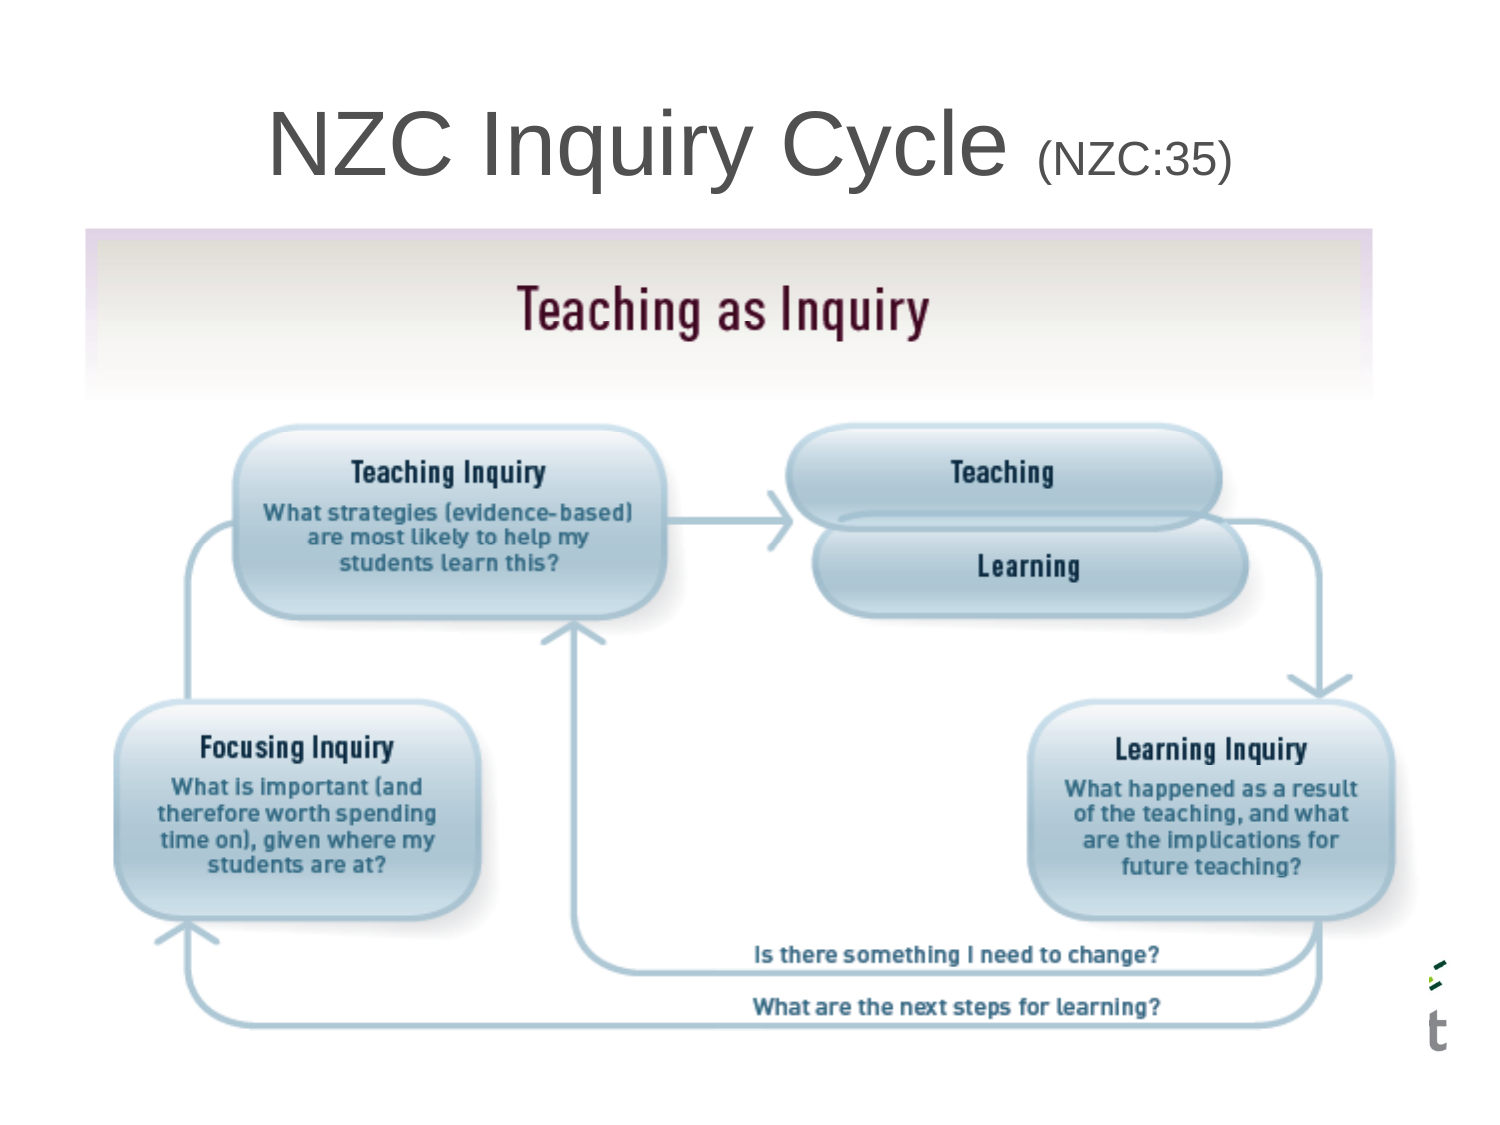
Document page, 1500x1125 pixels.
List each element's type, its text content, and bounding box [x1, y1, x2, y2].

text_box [70, 210, 1430, 1088]
title NZC Inquiry Cycle (NZC:35) [74, 44, 1426, 209]
picture [1222, 928, 1477, 1108]
